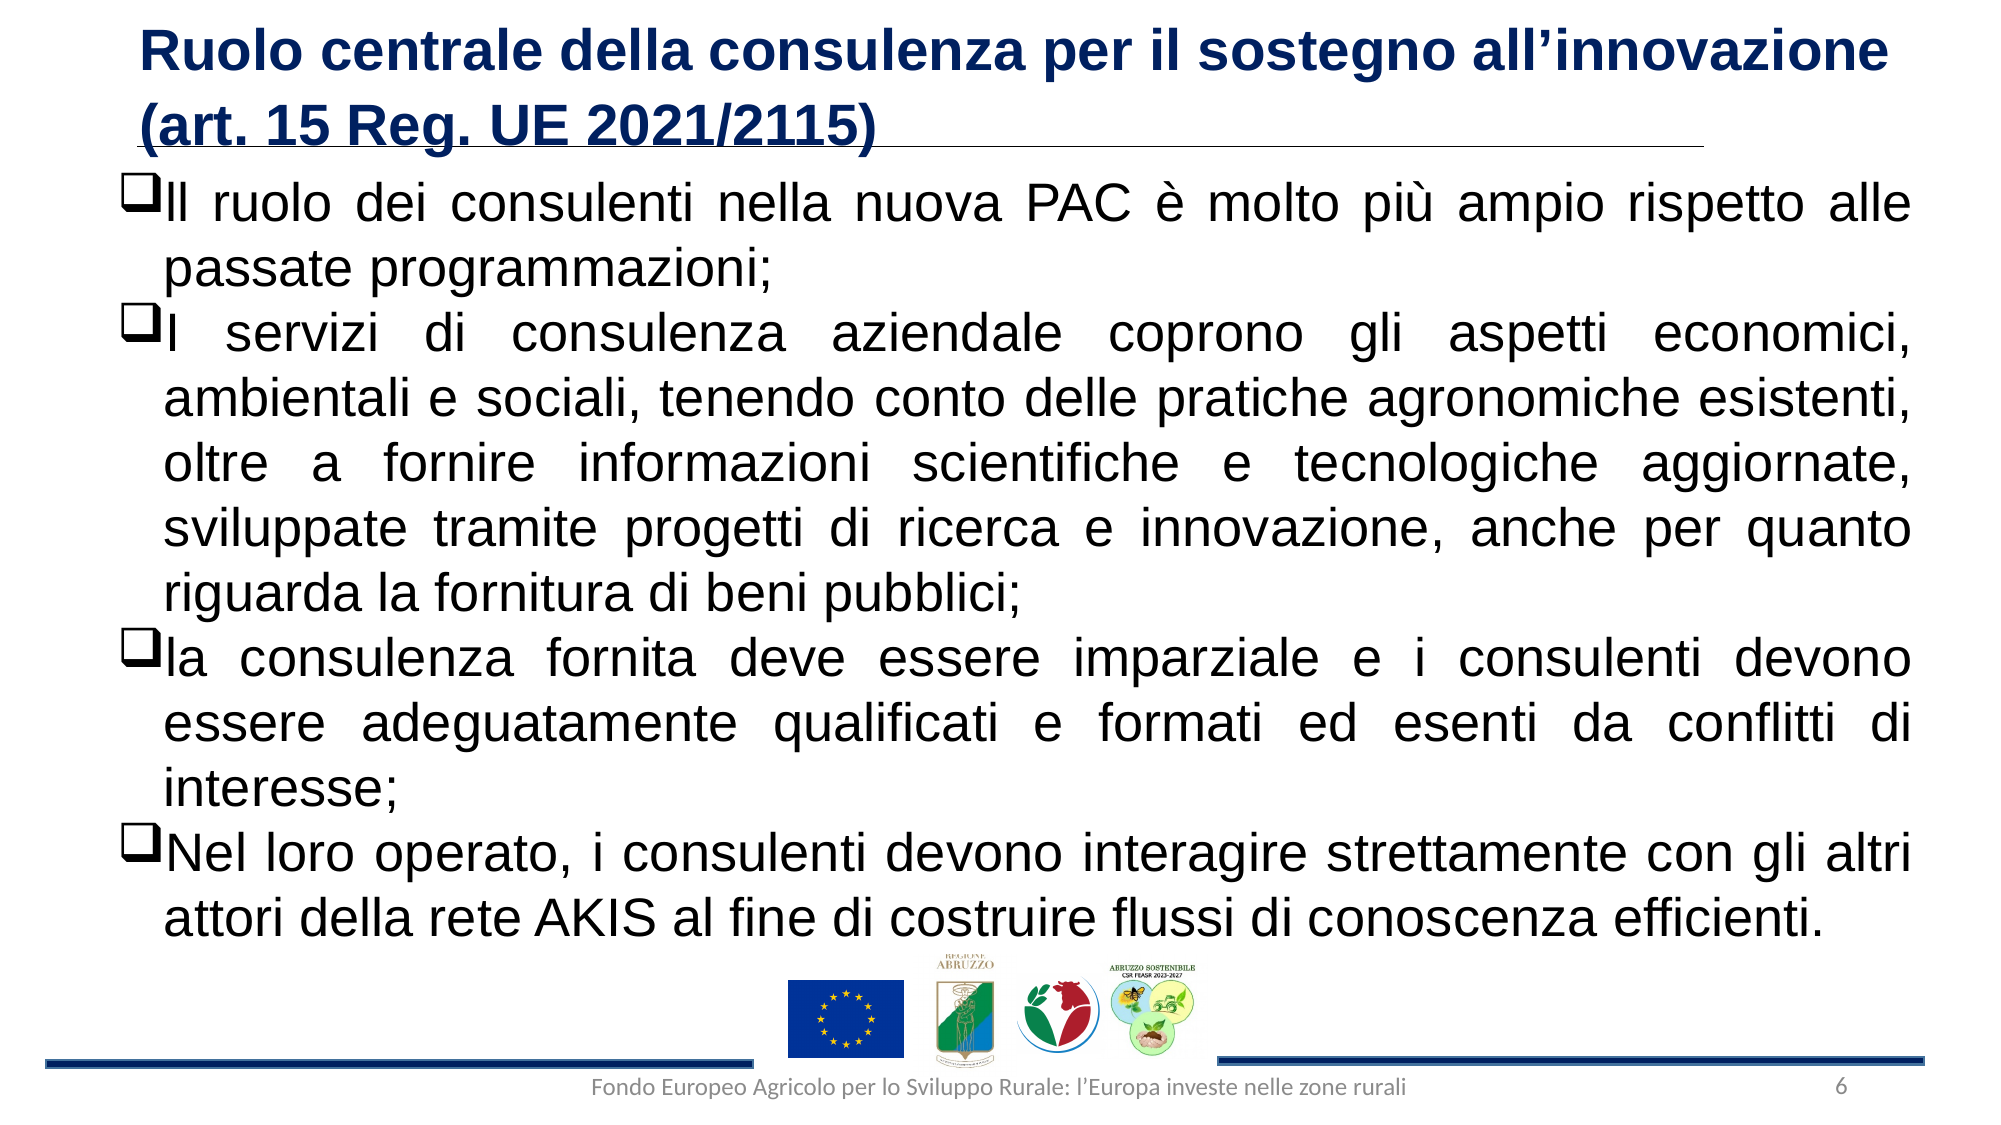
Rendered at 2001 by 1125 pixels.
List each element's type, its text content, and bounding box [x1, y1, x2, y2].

text_box Ruolo centrale della consulenza per il sostegno all’innovazione (art. 15 Reg. UE 2021/2115) [124, 0, 1963, 165]
picture [1096, 955, 1208, 1059]
text_box ll ruolo dei consulenti nella nuova PAC è molto più ampio rispetto alle passate programmazioni; I servizi di consulenza aziendale coprono gli aspetti economici, ambientali e sociali, tenendo conto delle pratiche agronomiche esistenti, oltre a fornire informazioni scientifiche e tecnologiche aggiornate, sviluppate tramite progetti di ricerca e innovazione, anche per quanto riguarda la fornitura di beni pubblici; la consulenza fornita deve essere imparziale e i consulenti devono essere adeguatamente qualificati e formati ed esenti da conflitti di interesse; Nel loro operato, i consulenti devono interagire strettamente con gli altri attori della rete AKIS al fine di costruire flussi di conoscenza efficienti. [102, 159, 1931, 955]
picture [913, 955, 1017, 1077]
picture [788, 980, 904, 1058]
